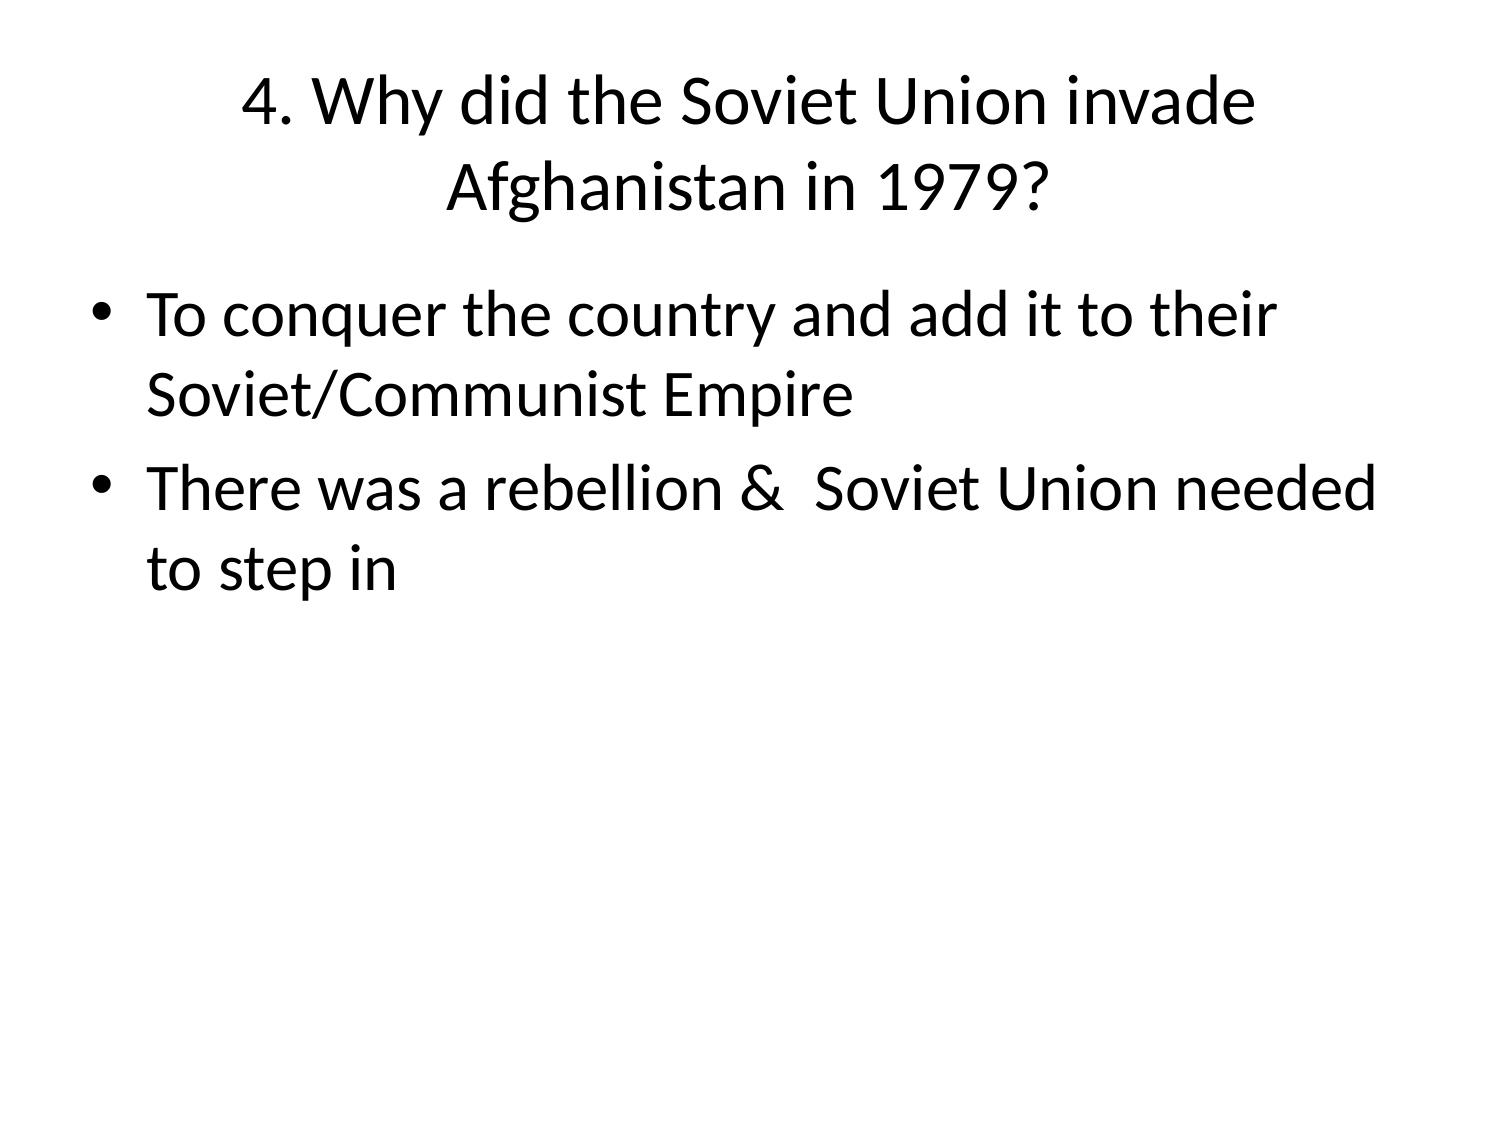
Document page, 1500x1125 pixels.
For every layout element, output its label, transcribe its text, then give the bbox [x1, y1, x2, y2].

list To conquer the country and add it to their Soviet/Communist Empire There was a rebellion & Soviet Union needed to step in [75, 262, 1425, 1005]
title 4. Why did the Soviet Union invade Afghanistan in 1979? [75, 45, 1425, 233]
